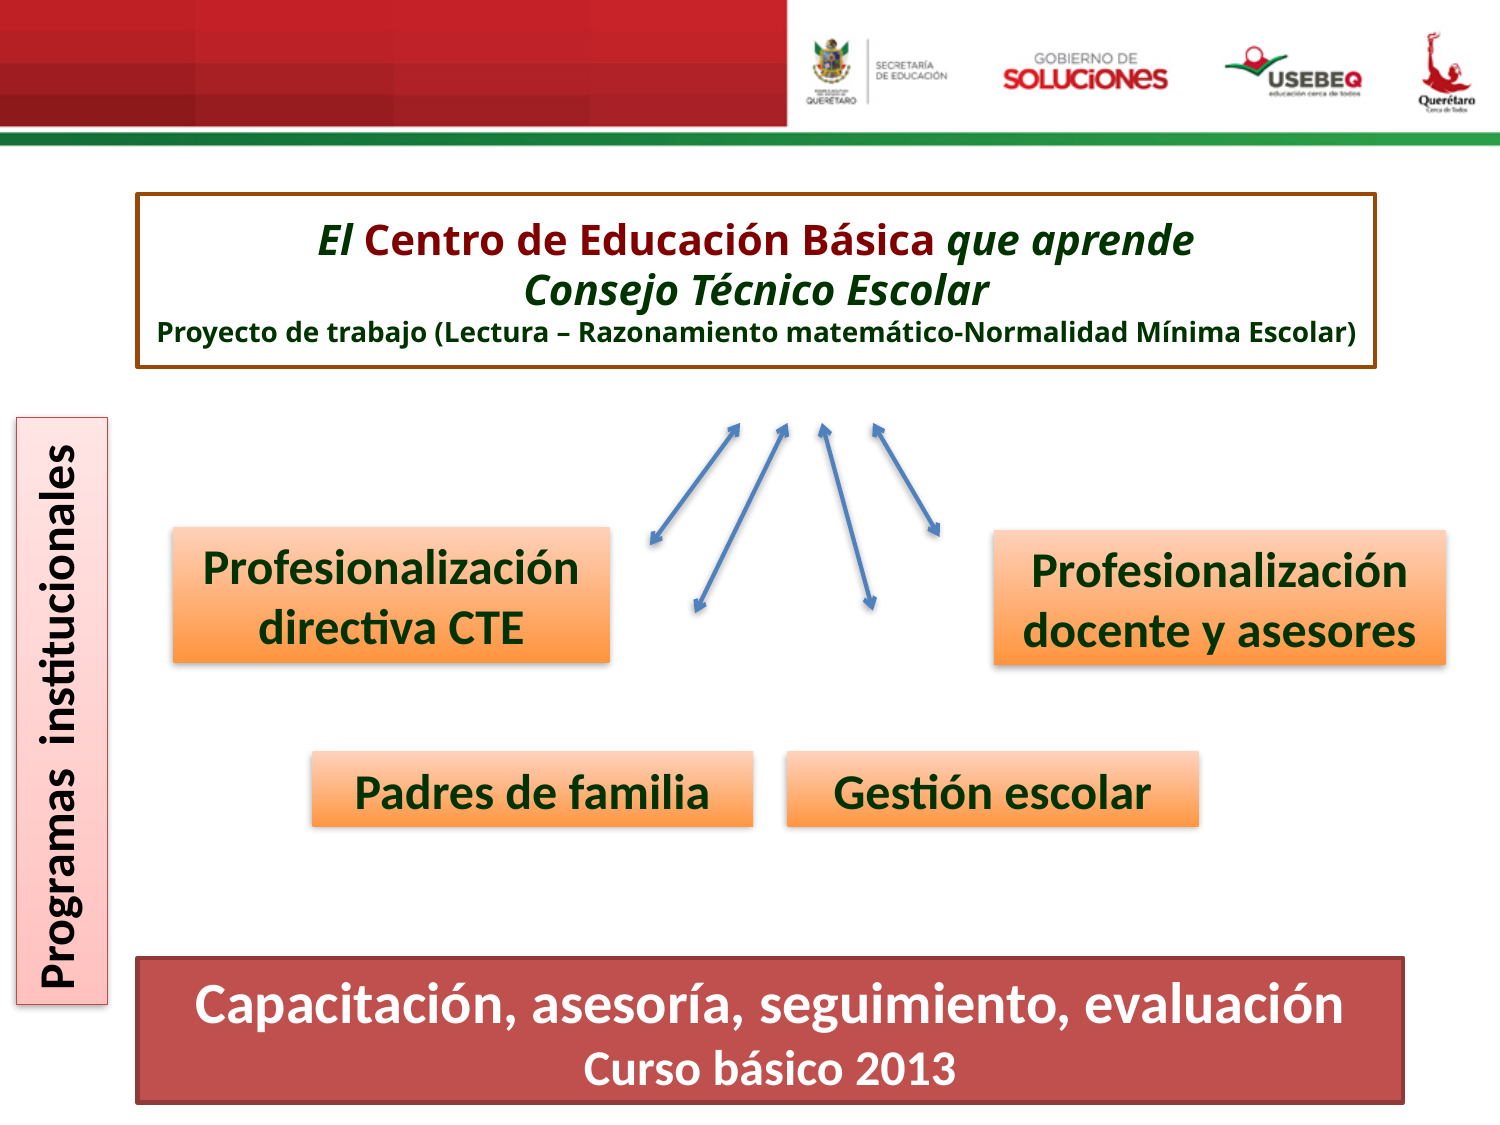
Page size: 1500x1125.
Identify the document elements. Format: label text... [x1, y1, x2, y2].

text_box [821, 422, 874, 611]
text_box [874, 422, 940, 538]
text_box Capacitación, asesoría, seguimiento, evaluación Curso básico 2013 [135, 956, 1405, 1105]
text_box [649, 422, 693, 546]
picture [0, 0, 1500, 1125]
text_box Padres de familia [312, 751, 754, 827]
text_box Programas institucionales [16, 417, 108, 1005]
text_box Profesionalización directiva CTE [173, 527, 610, 663]
text_box Profesionalización docente y asesores [993, 530, 1446, 665]
text_box Gestión escolar [787, 751, 1199, 827]
title El Centro de Educación Básica que aprende Consejo Técnico Escolar Proyecto de trabajo (Lectura – Razonamiento matemático-Normalidad Mínima Escolar) [137, 193, 1375, 368]
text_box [694, 422, 788, 614]
